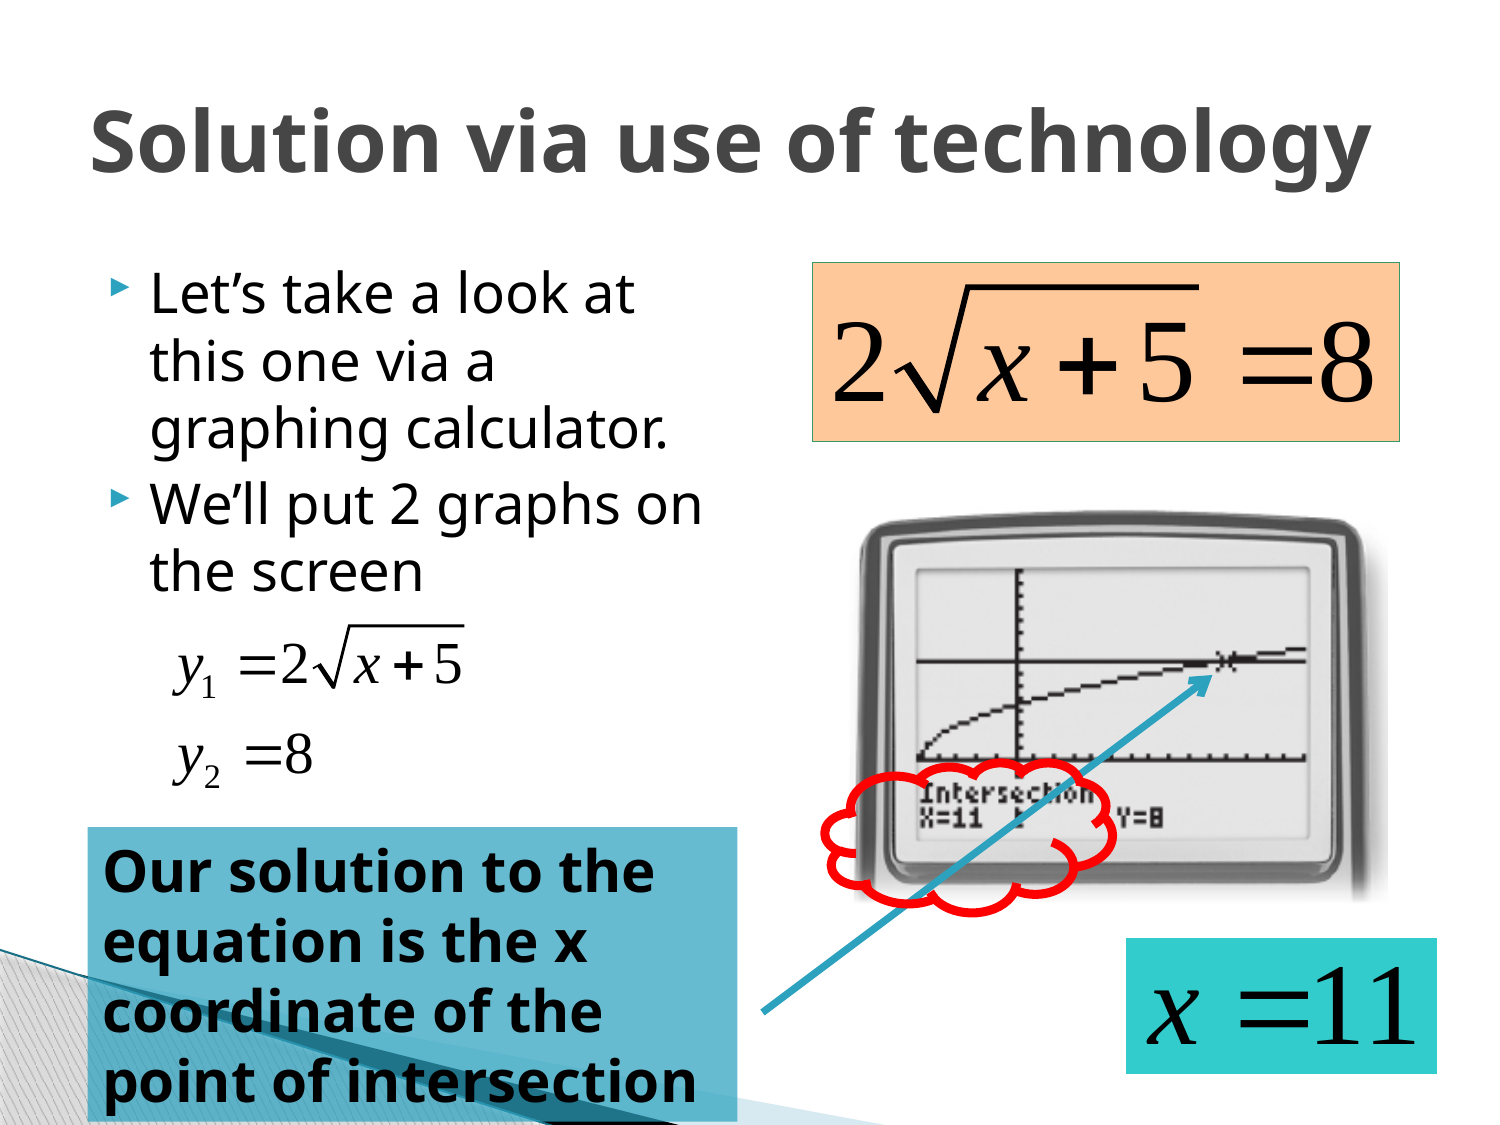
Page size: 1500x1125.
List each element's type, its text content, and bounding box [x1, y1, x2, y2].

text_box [762, 674, 1213, 1013]
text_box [162, 612, 476, 802]
title Solution via use of technology [75, 45, 1425, 233]
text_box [1125, 937, 1437, 1074]
picture [849, 474, 1388, 933]
list Let’s take a look at this one via a graphing calculator. We’ll put 2 graphs on the screen [75, 249, 738, 986]
text_box Our solution to the equation is the x coordinate of the point of intersection [87, 827, 738, 1122]
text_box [812, 262, 1401, 442]
